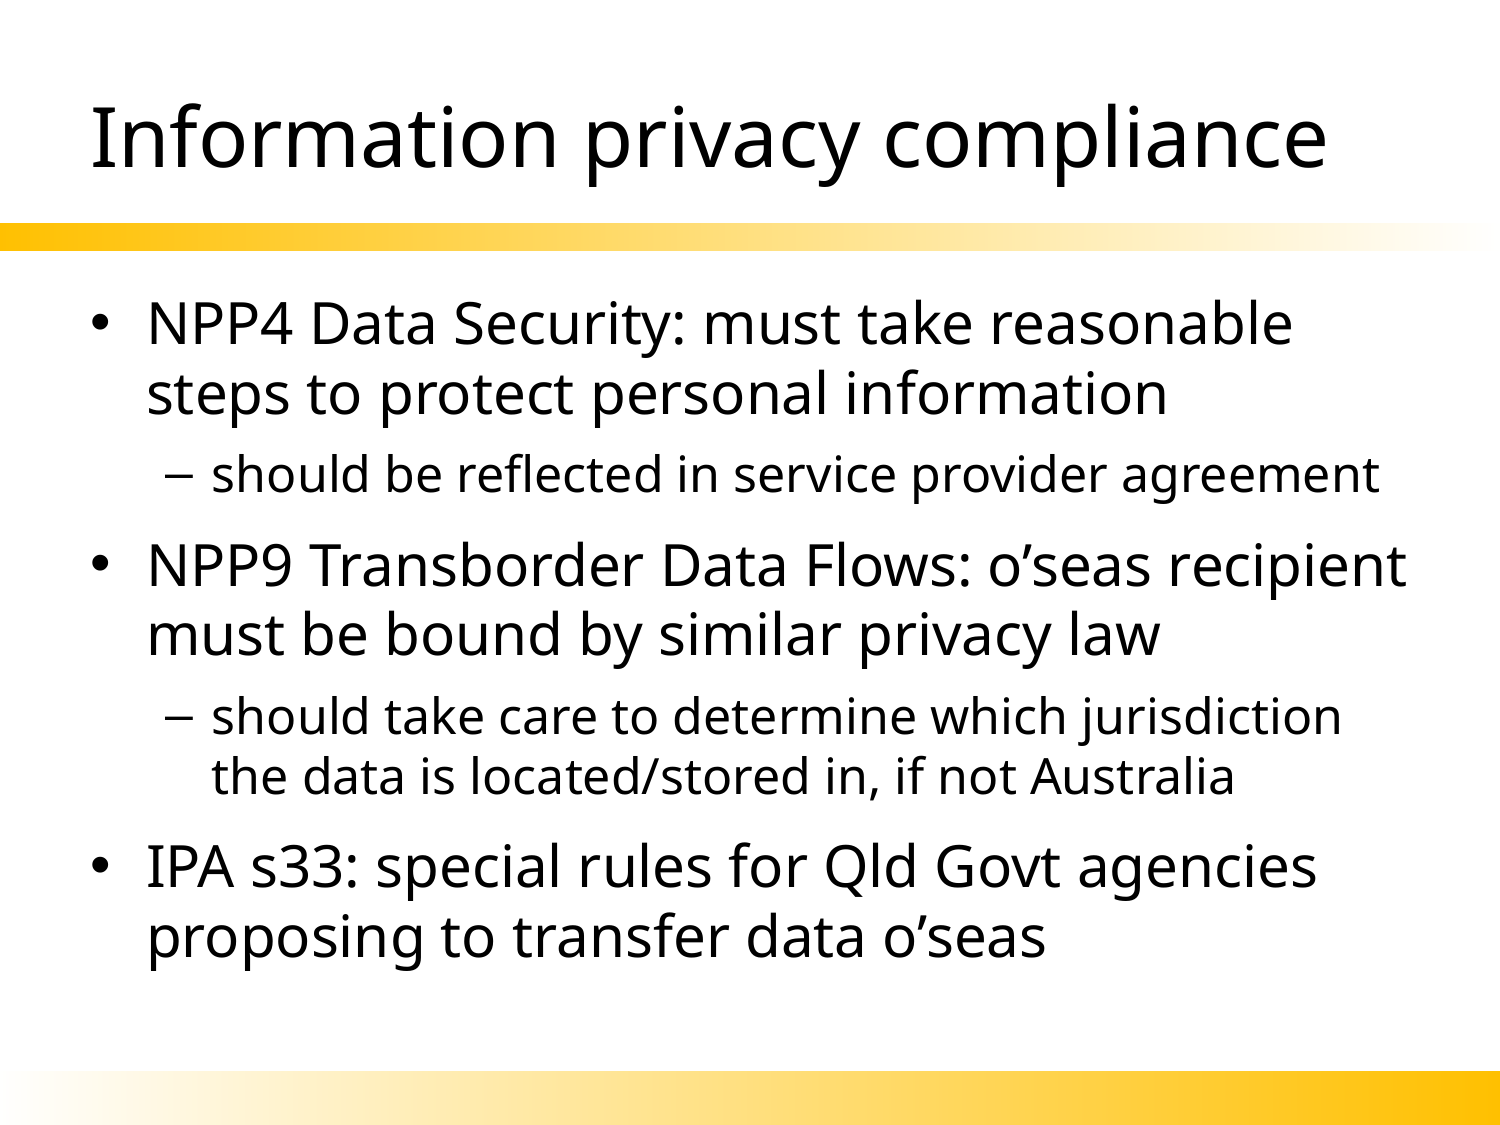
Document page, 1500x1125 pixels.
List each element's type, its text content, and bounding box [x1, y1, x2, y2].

table_header Type [293, 224, 298, 250]
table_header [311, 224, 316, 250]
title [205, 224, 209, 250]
table_header Product Name [1172, 1072, 1177, 1125]
list NPP4 Data Security: must take reasonable steps to protect personal information should be reflected in service provider agreement NPP9 Transborder Data Flows: o’seas recipient must be bound by similar privacy law should take care to determine which jurisdiction the data is located/stored in, if not Australia IPA s33: special rules for Qld Govt agencies proposing to transfer data o’seas [75, 278, 1425, 1005]
title Information privacy compliance [75, 45, 1425, 224]
table_header Type [1113, 1072, 1118, 1125]
